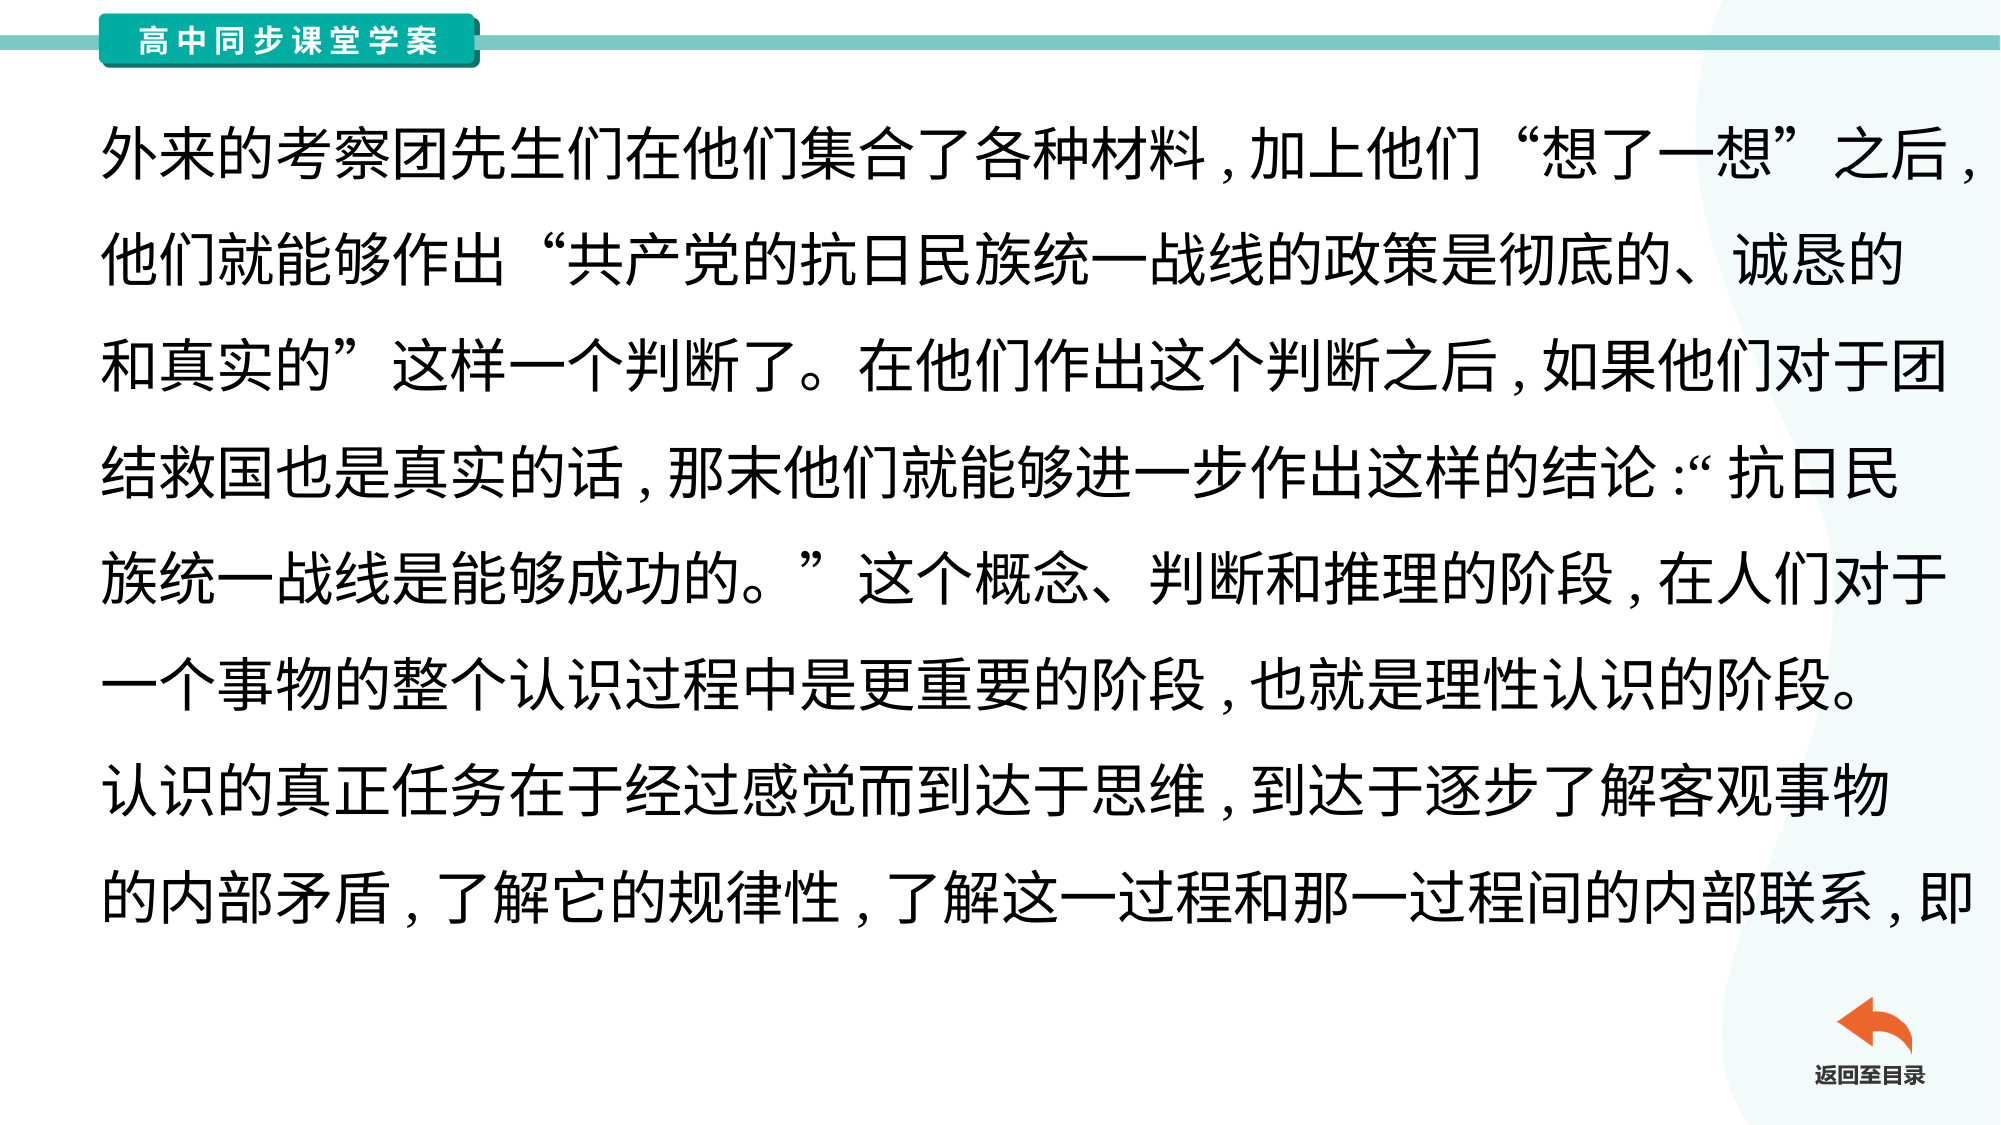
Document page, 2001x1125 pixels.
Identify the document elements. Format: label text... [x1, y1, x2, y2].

picture [0, 0, 2000, 1125]
text_box 外来的考察团先生们在他们集合了各种材料,加上他们“想了一想”之后, 他们就能够作出“共产党的抗日民族统一战线的政策是彻底的、诚恳的 和真实的”这样一个判断了。在他们作出这个判断之后,如果他们对于团 结救国也是真实的话,那末他们就能够进一步作出这样的结论:“抗日民 族统一战线是能够成功的。”这个概念、判断和推理的阶段,在人们对于 一个事物的整个认识过程中是更重要的阶段,也就是理性认识的阶段。 认识的真正任务在于经过感觉而到达于思维,到达于逐步了解客观事物 的内部矛盾,了解它的规律性,了解这一过程和那一过程间的内部联系,即 [100, 76, 1899, 931]
